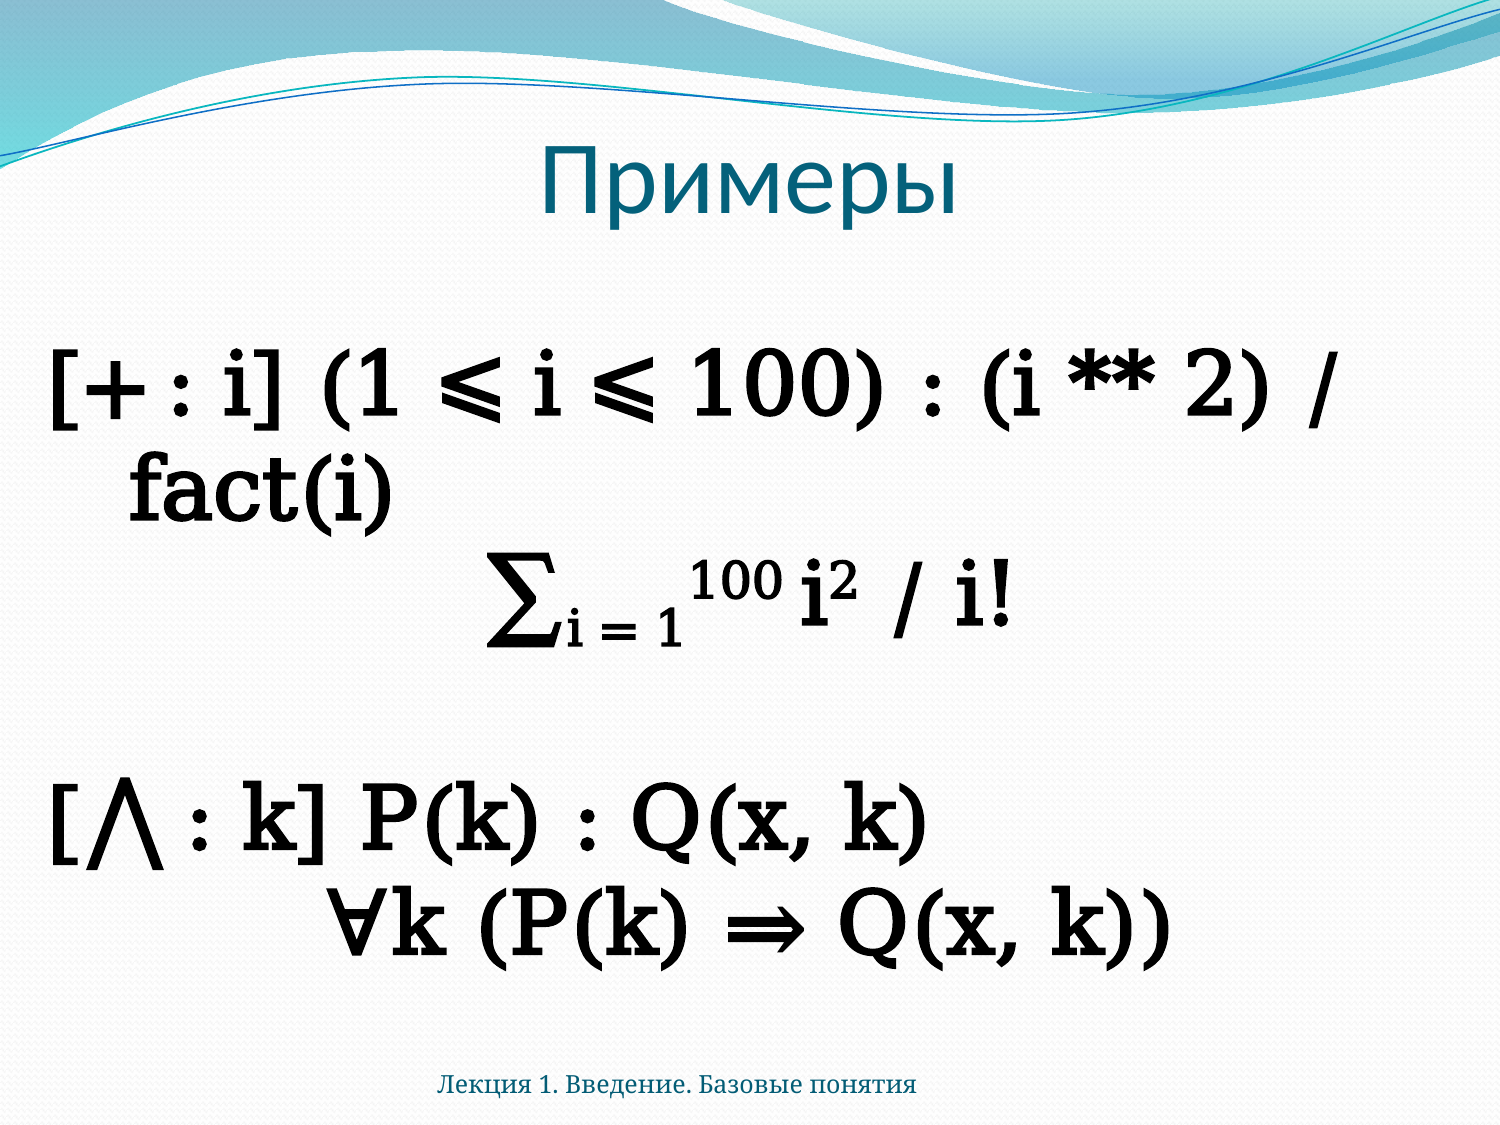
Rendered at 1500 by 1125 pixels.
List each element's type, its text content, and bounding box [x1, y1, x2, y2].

footer Лекция 1. Введение. Базовые понятия [437, 1042, 988, 1103]
list [+ : i] (1 ⩽ i ⩽ 100) : (i ** 2) / fact(i) ∑i = 1100 i2 / i! [⋀ : k] P(k) : Q(x, k) ∀k (P(k) ⇒ Q(x, k)) [29, 227, 1471, 1071]
title Примеры [29, 47, 1471, 227]
